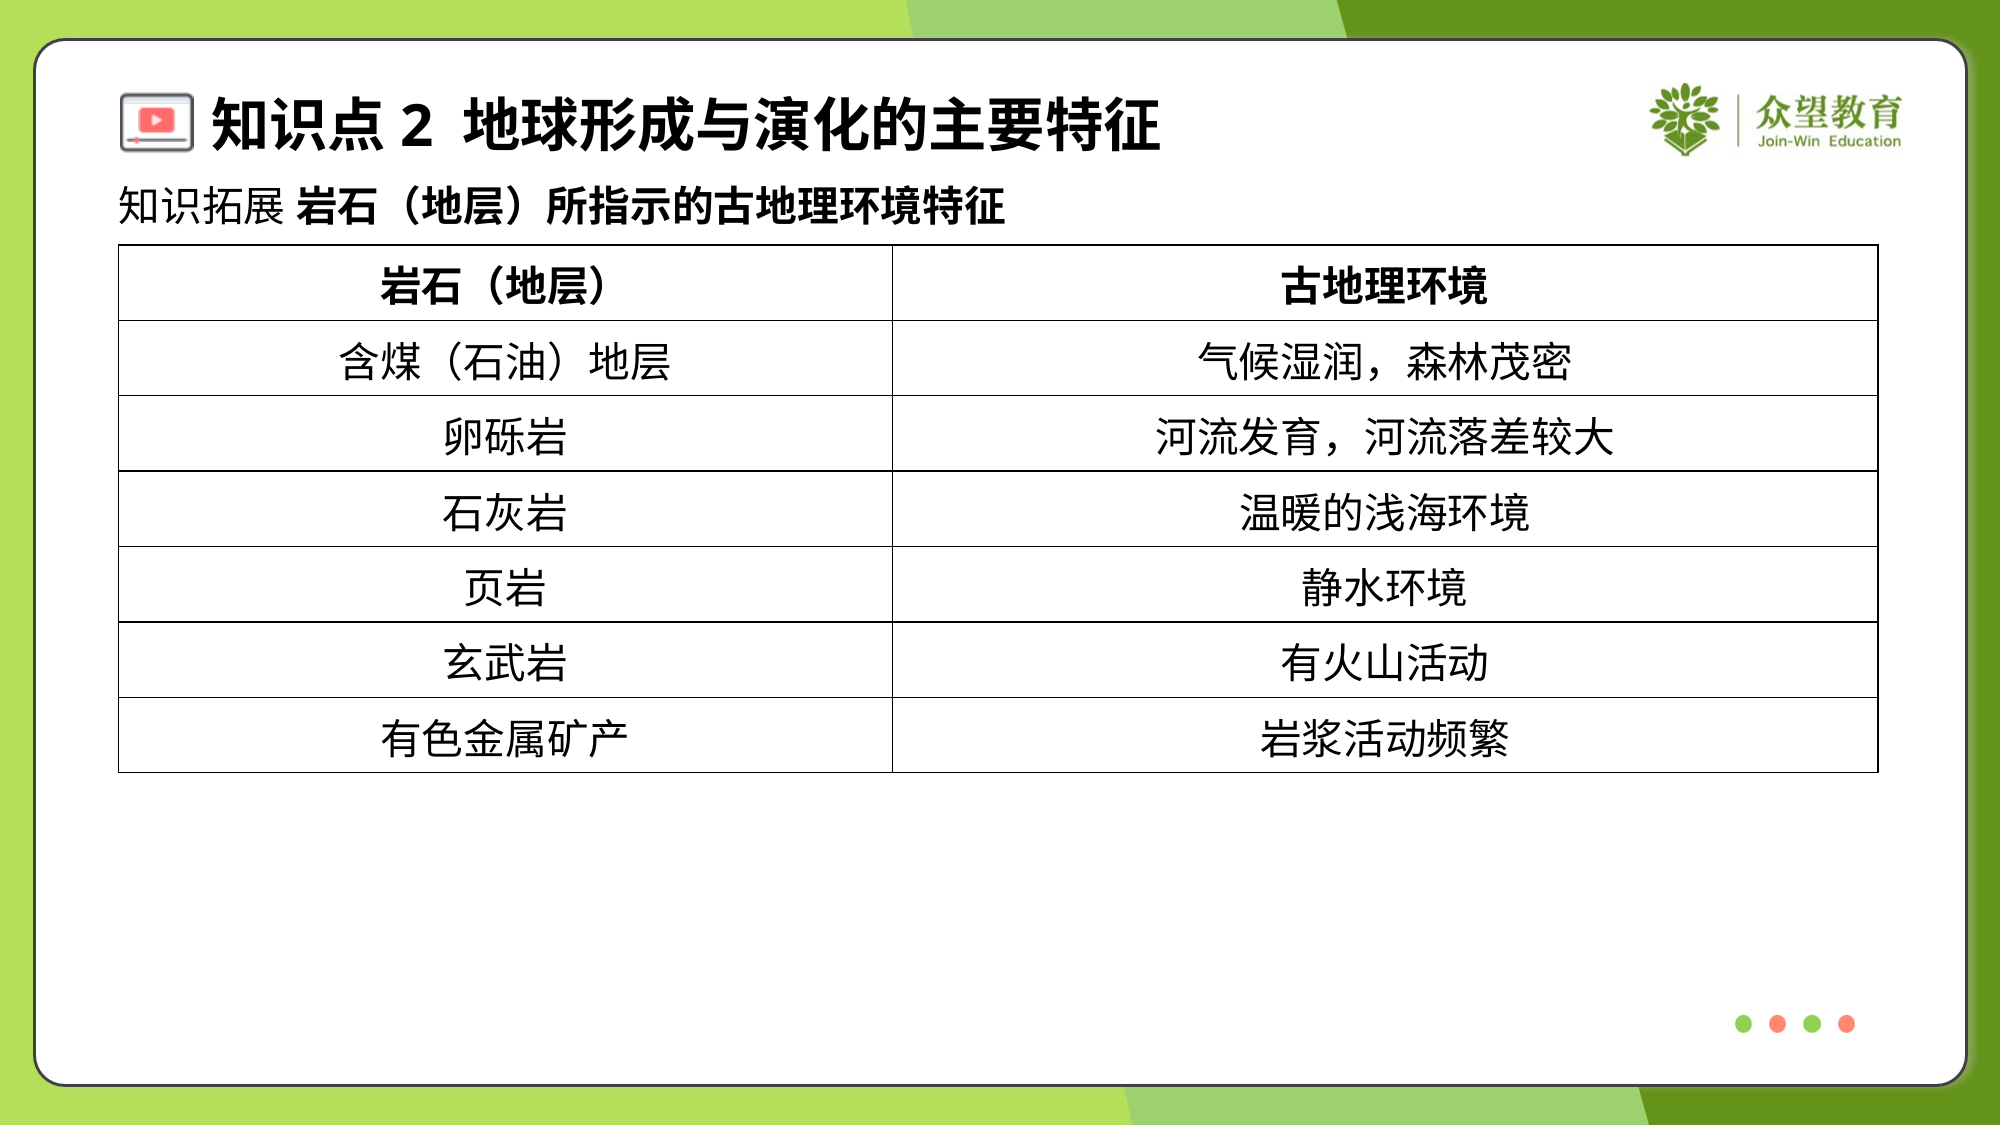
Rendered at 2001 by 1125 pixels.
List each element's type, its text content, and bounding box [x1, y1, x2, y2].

picture [0, 0, 2000, 1125]
table_cell 温暖的浅海环境 [893, 472, 1877, 546]
table_cell 岩浆活动频繁 [893, 698, 1877, 772]
table_header 古地理环境 [893, 246, 1877, 320]
table_cell 玄武岩 [119, 623, 892, 697]
table_cell 有火山活动 [893, 623, 1877, 697]
table_cell 静水环境 [893, 547, 1877, 621]
table_cell 河流发育，河流落差较大 [893, 396, 1877, 470]
table_cell 卵砾岩 [119, 396, 892, 470]
table_header 岩石（地层） [119, 246, 892, 320]
table_cell 有色金属矿产 [119, 698, 892, 772]
table_cell 气候湿润，森林茂密 [893, 321, 1877, 395]
table_cell 页岩 [119, 547, 892, 621]
text_box 知识拓展 岩石（地层）所指示的古地理环境特征 [118, 159, 1883, 231]
table_cell 石灰岩 [119, 472, 892, 546]
table_cell 含煤（石油）地层 [119, 321, 892, 395]
